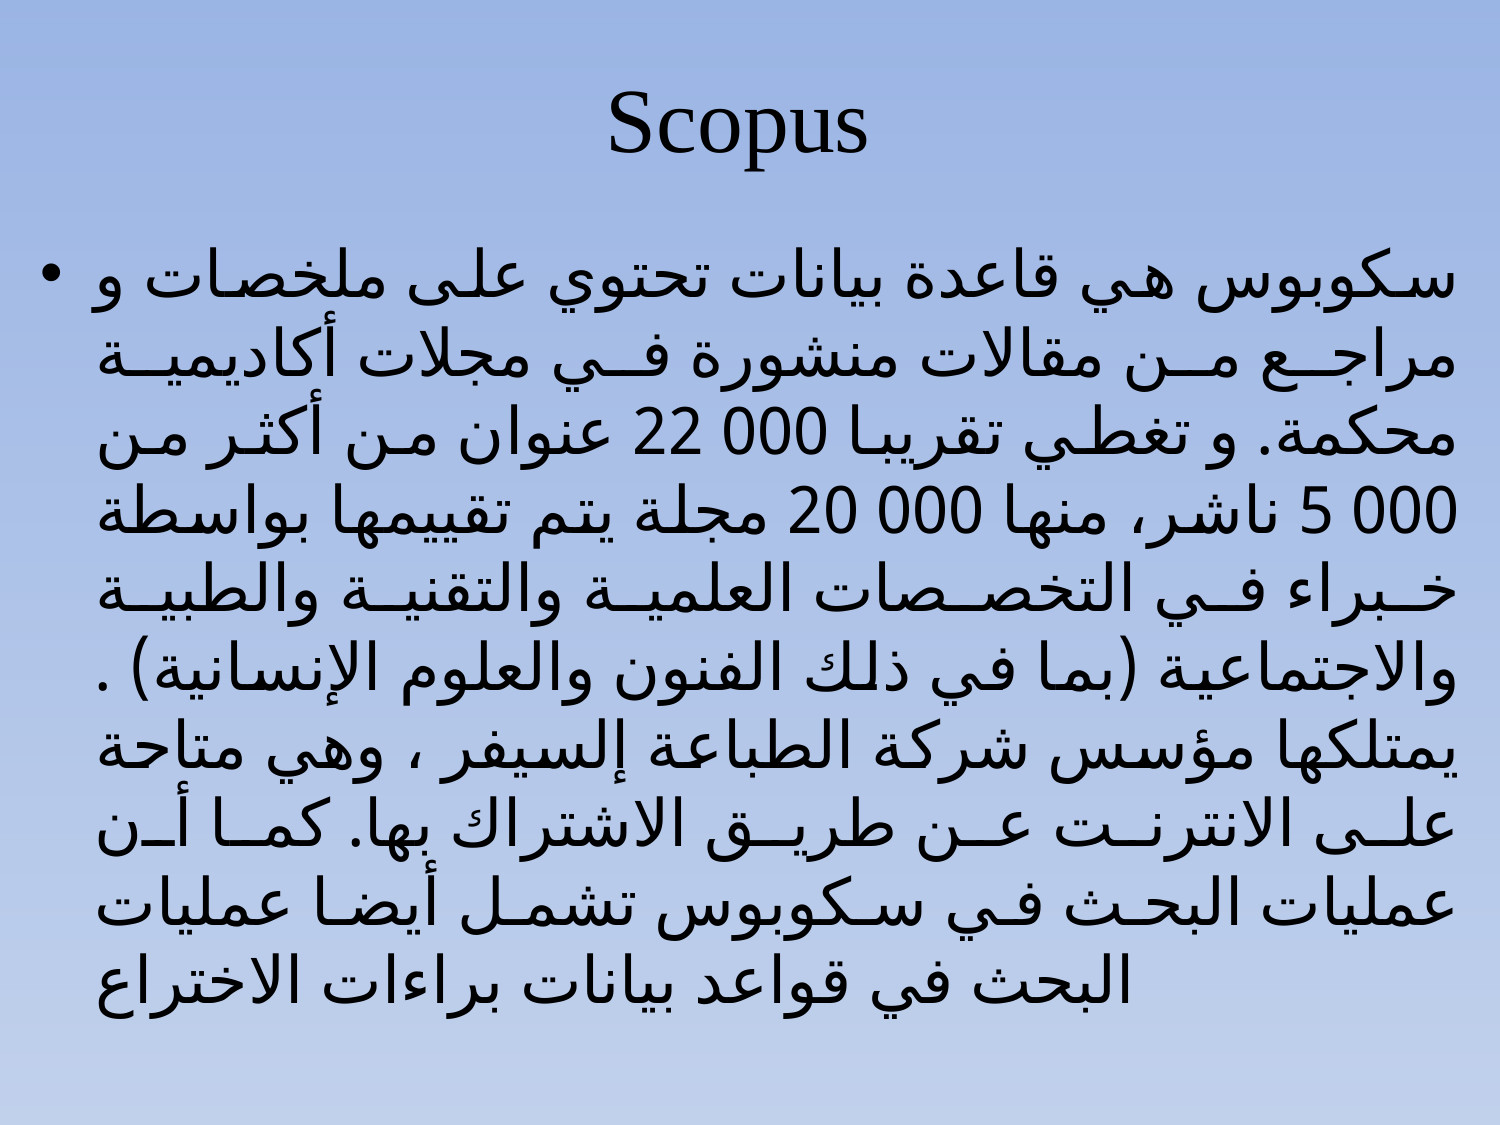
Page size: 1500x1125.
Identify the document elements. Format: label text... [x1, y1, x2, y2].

list سكوبوس هي قاعدة بيانات تحتوي على ملخصات و مراجع من مقالات منشورة في مجلات أكاديمية محكمة. و تغطي تقريبا 000 22 عنوان من أكثر من 000 5 ناشر، منها 000 20 مجلة يتم تقييمها بواسطة خبراء في التخصصات العلمية والتقنية والطبية والاجتماعية (بما في ذلك الفنون والعلوم الإنسانية) . يمتلكها مؤسس شركة الطباعة إلسيفر ، وهي متاحة على الانترنت عن طريق الاشتراك بها. كما أن عمليات البحث في سكوبوس تشمل أيضا عمليات البحث في قواعد بيانات براءات الاختراع [24, 224, 1475, 1100]
title Scopus [75, 45, 1425, 188]
